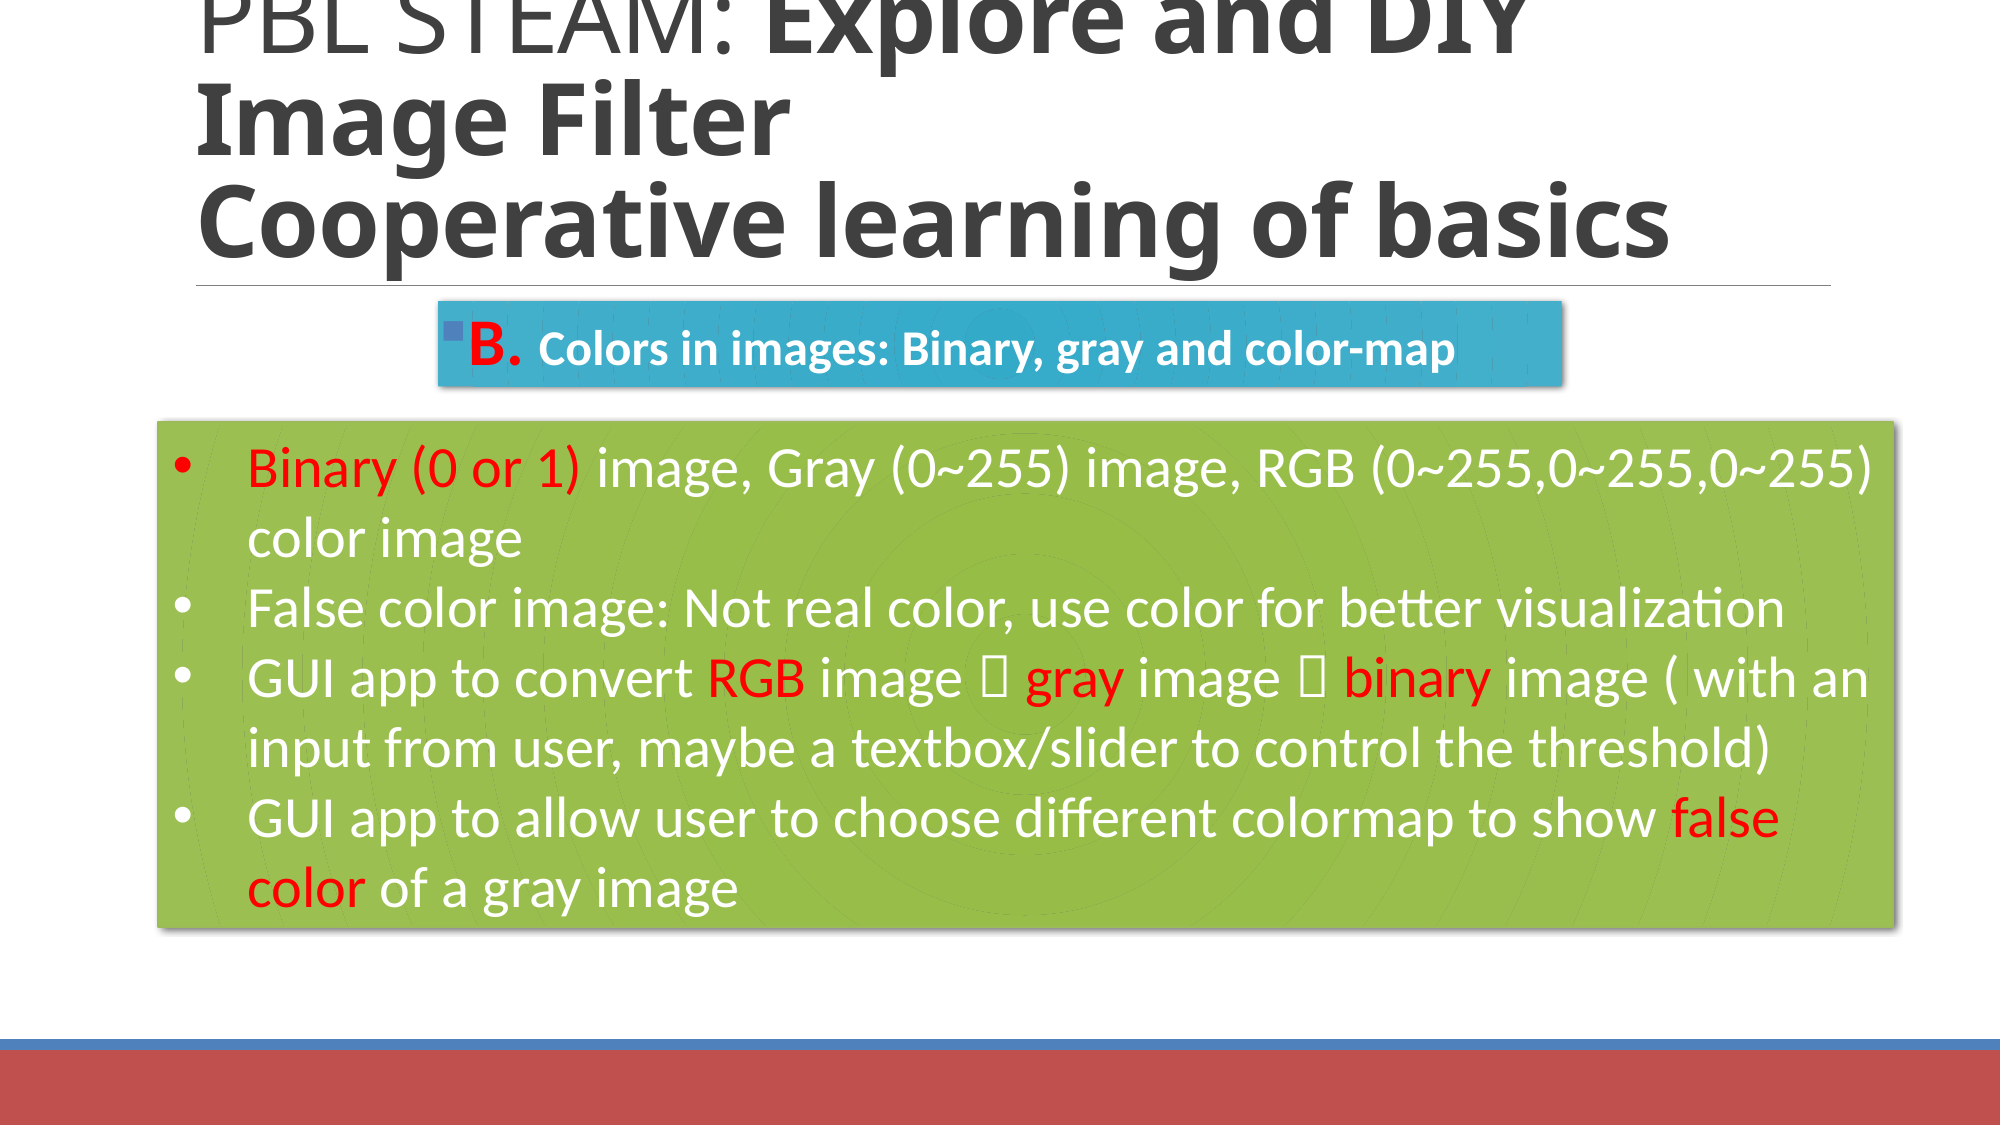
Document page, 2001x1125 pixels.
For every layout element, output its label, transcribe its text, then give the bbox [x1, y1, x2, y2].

text_box B. Colors in images: Binary, gray and color-map [438, 301, 1562, 387]
text_box Binary (0 or 1) image, Gray (0~255) image, RGB (0~255,0~255,0~255) color image False color image: Not real color, use color for better visualization GUI app to convert RGB image  gray image  binary image ( with an input from user, maybe a textbox/slider to control the threshold) GUI app to allow user to choose different colormap to show false color of a gray image [157, 421, 1894, 928]
title PBL STEAM: Explore and DIY Image Filter Cooperative learning of basics [180, 47, 1830, 285]
